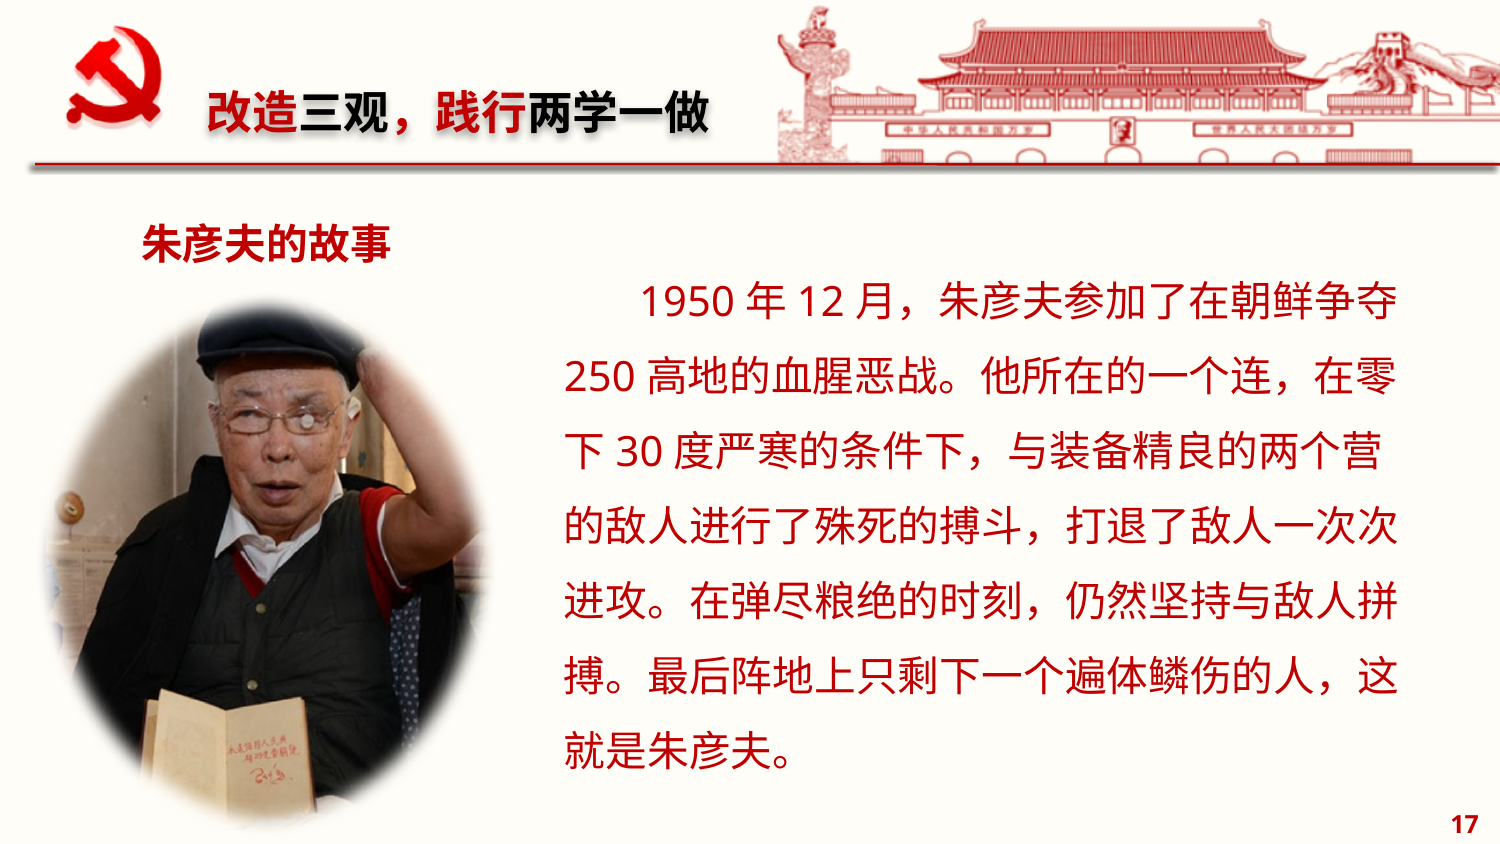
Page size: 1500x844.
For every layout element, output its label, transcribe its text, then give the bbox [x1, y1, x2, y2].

picture [773, 0, 1500, 163]
picture [34, 290, 499, 839]
picture [34, 0, 184, 165]
text_box 朱彦夫的故事 [63, 185, 470, 276]
text_box 1950年12月，朱彦夫参加了在朝鲜争夺250高地的血腥恶战。他所在的一个连，在零下30度严寒的条件下，与装备精良的两个营的敌人进行了殊死的搏斗，打退了敌人一次次进攻。在弹尽粮绝的时刻，仍然坚持与敌人拼搏。最后阵地上只剩下一个遍体鳞伤的人，这就是朱彦夫。 [549, 242, 1424, 783]
text_box 改造三观，践行两学一做 [192, 76, 750, 146]
text_box 17 [1394, 803, 1494, 844]
